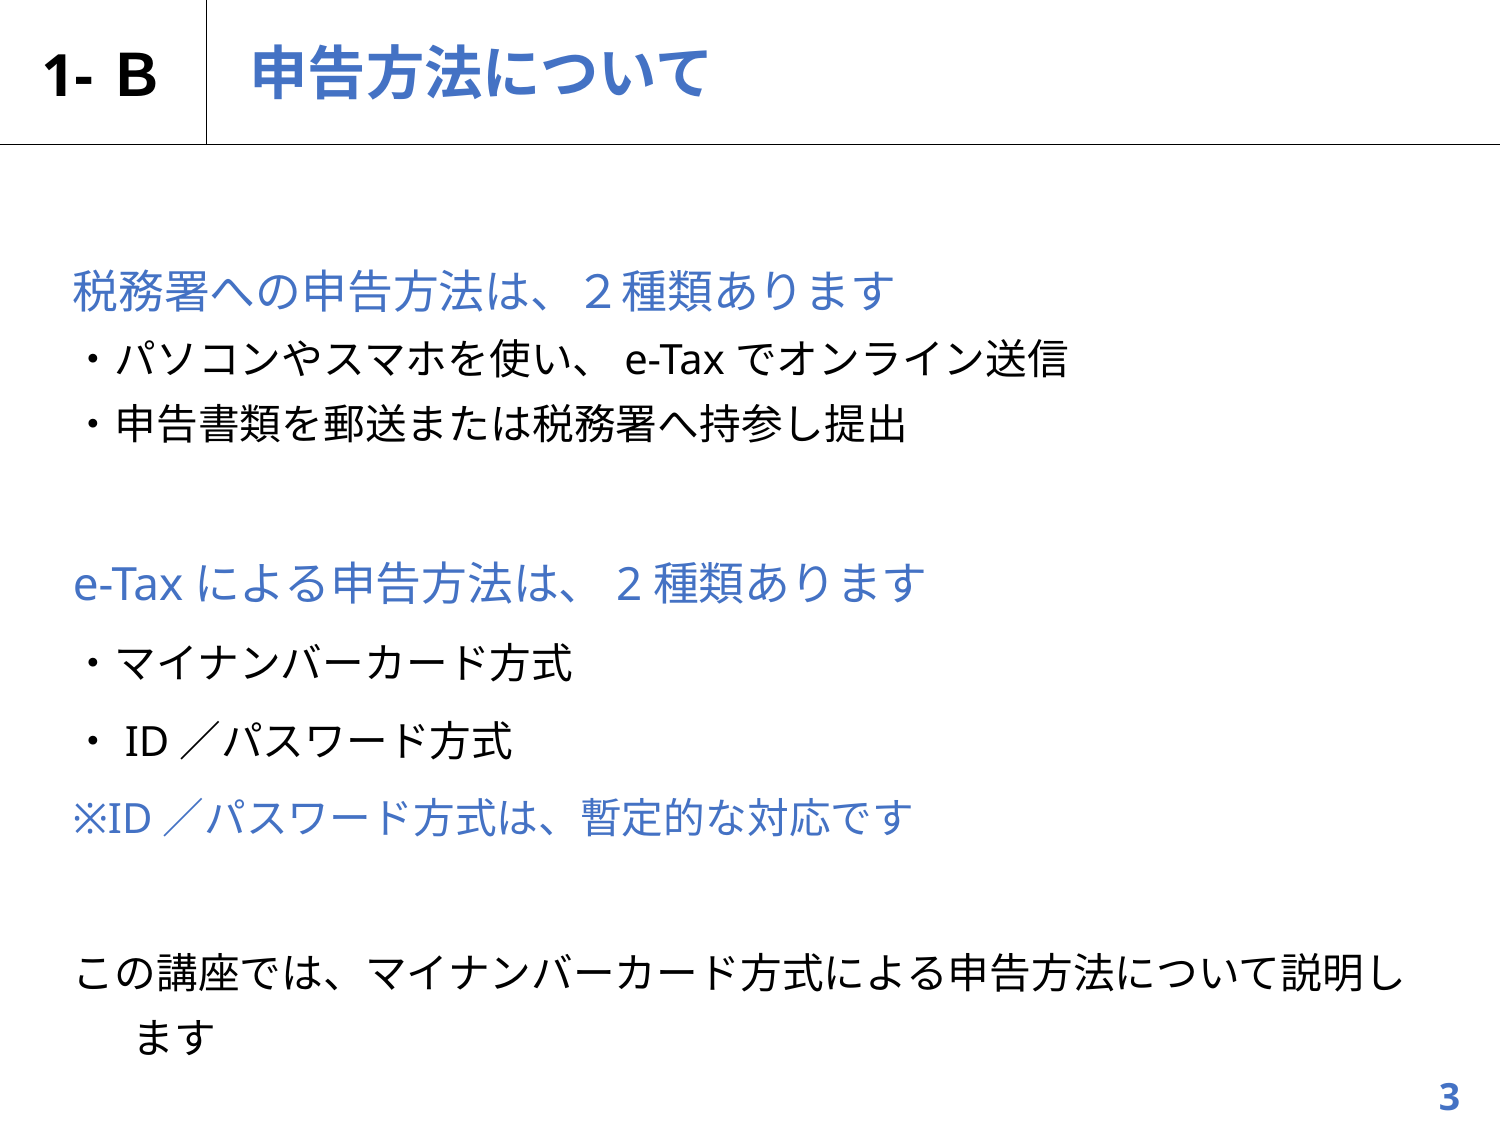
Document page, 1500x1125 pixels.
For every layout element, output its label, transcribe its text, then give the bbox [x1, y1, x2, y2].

text_box 申告方法について [230, 24, 1459, 119]
text_box 税務署への申告方法は、２種類あります ・パソコンやスマホを使い、e-Taxでオンライン送信 ・申告書類を郵送または税務署へ持参し提出 e-Taxによる申告方法は、2種類あります ・マイナンバーカード方式 ・ID／パスワード方式 ※ID／パスワード方式は、暫定的な対応です この講座では、マイナンバーカード方式による申告方法について説明します [58, 238, 1442, 1070]
title 1-Ｂ [0, 0, 207, 147]
text_box 3 [1402, 1065, 1497, 1125]
